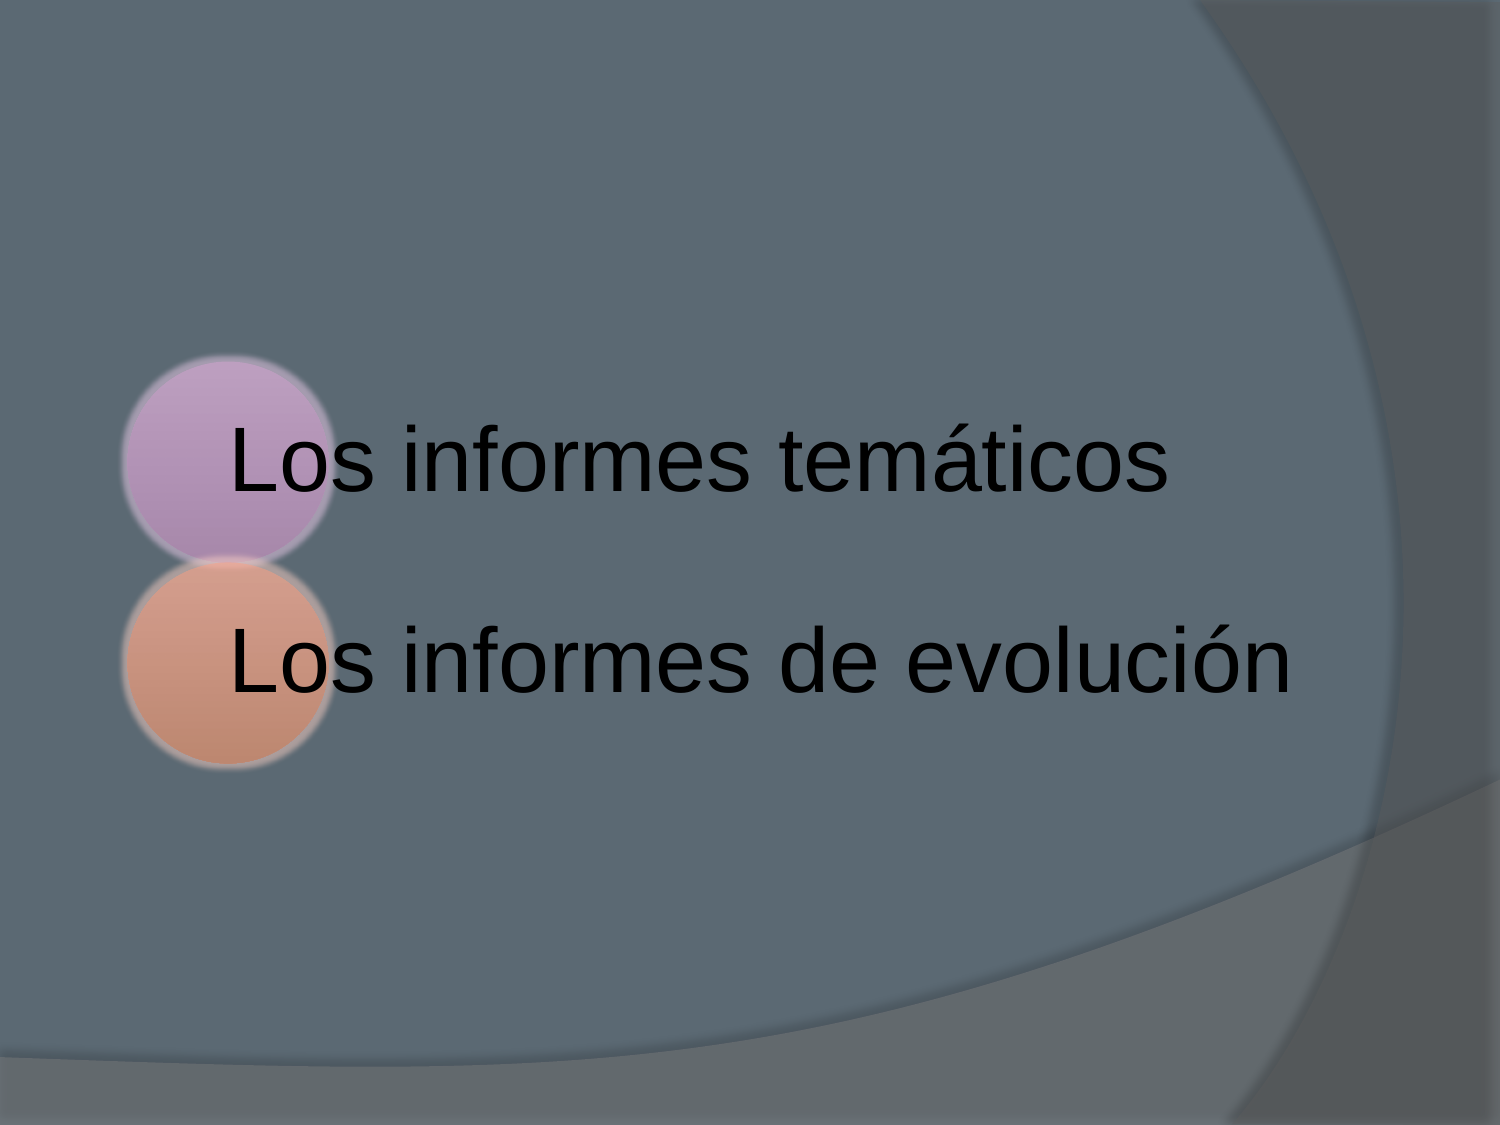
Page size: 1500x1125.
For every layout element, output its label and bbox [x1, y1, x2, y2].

list [74, 42, 1301, 1083]
